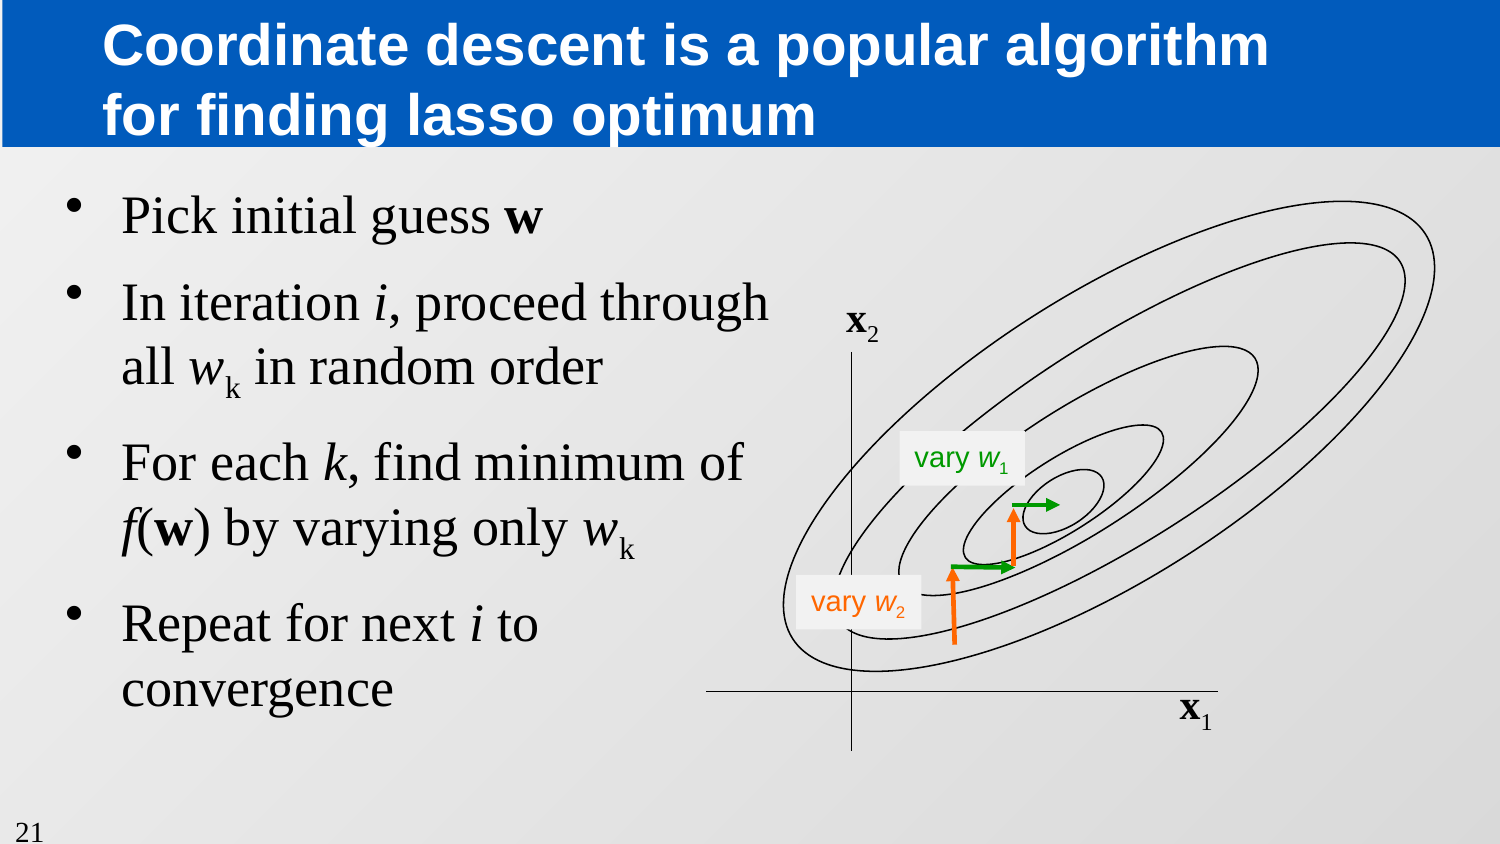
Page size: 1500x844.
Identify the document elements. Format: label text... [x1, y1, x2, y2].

title Coordinate descent is a popular algorithm for finding lasso optimum [87, 0, 1363, 147]
list Pick initial guess w In iteration i, proceed through all wk in random order For each k, find minimum of f(w) by varying only wk Repeat for next i to convergence [49, 171, 828, 760]
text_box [705, 282, 1485, 788]
slide_number 21 [0, 806, 101, 844]
